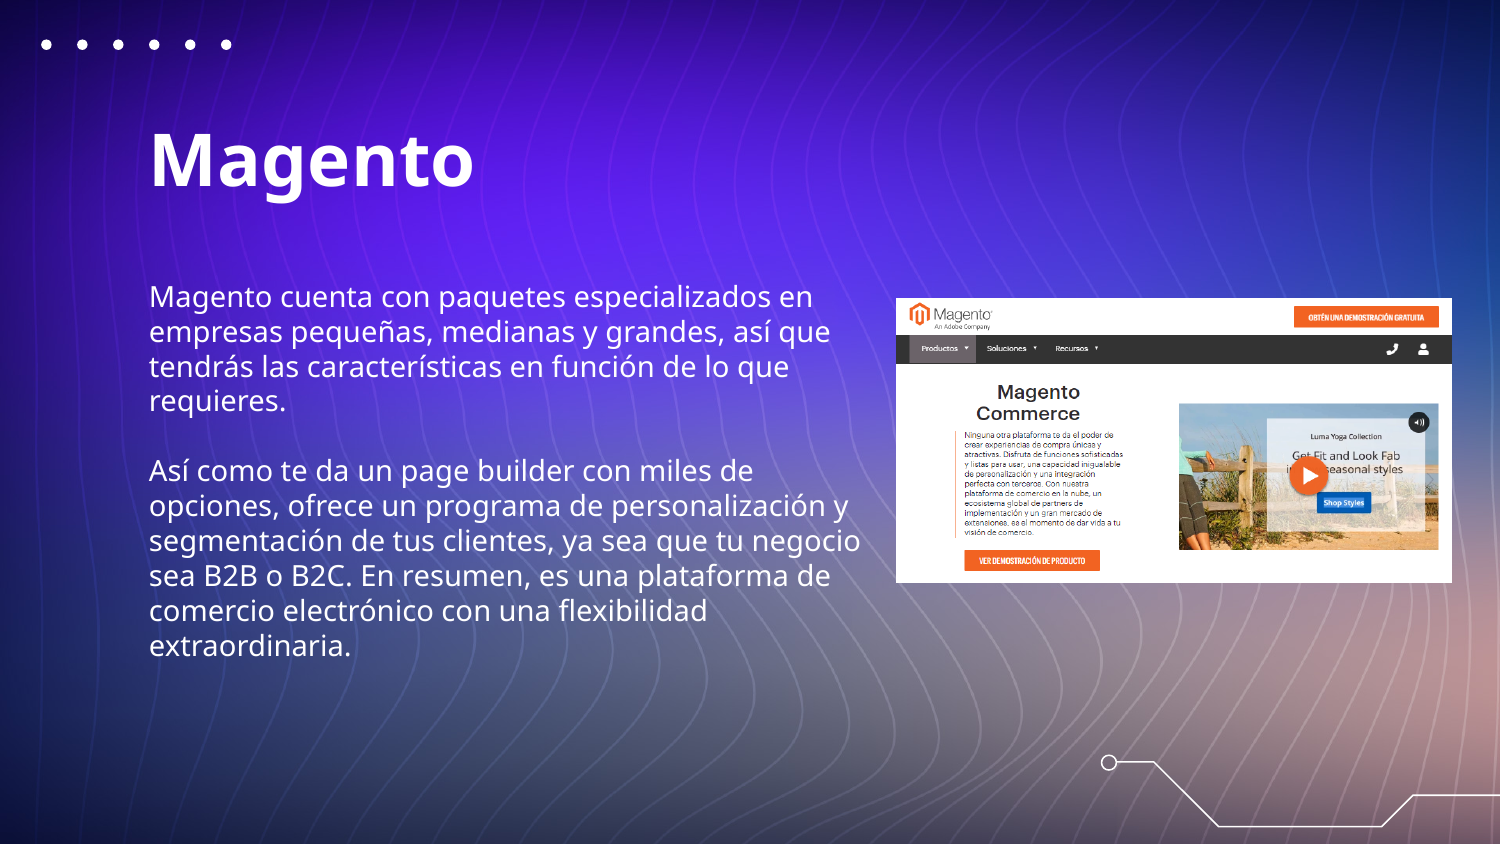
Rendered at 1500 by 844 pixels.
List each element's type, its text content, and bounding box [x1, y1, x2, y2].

picture [0, 0, 1500, 844]
text_box Magento [134, 105, 835, 209]
picture [1103, 757, 1115, 769]
text_box Magento cuenta con paquetes especializados en empresas pequeñas, medianas y grandes, así que tendrás las características en función de lo que requieres. Así como te da un page builder con miles de opciones, ofrece un programa de personalización y segmentación de tus clientes, ya sea que tu negocio sea B2B o B2C. En resumen, es una plataforma de comercio electrónico con una flexibilidad extraordinaria. [134, 270, 897, 670]
